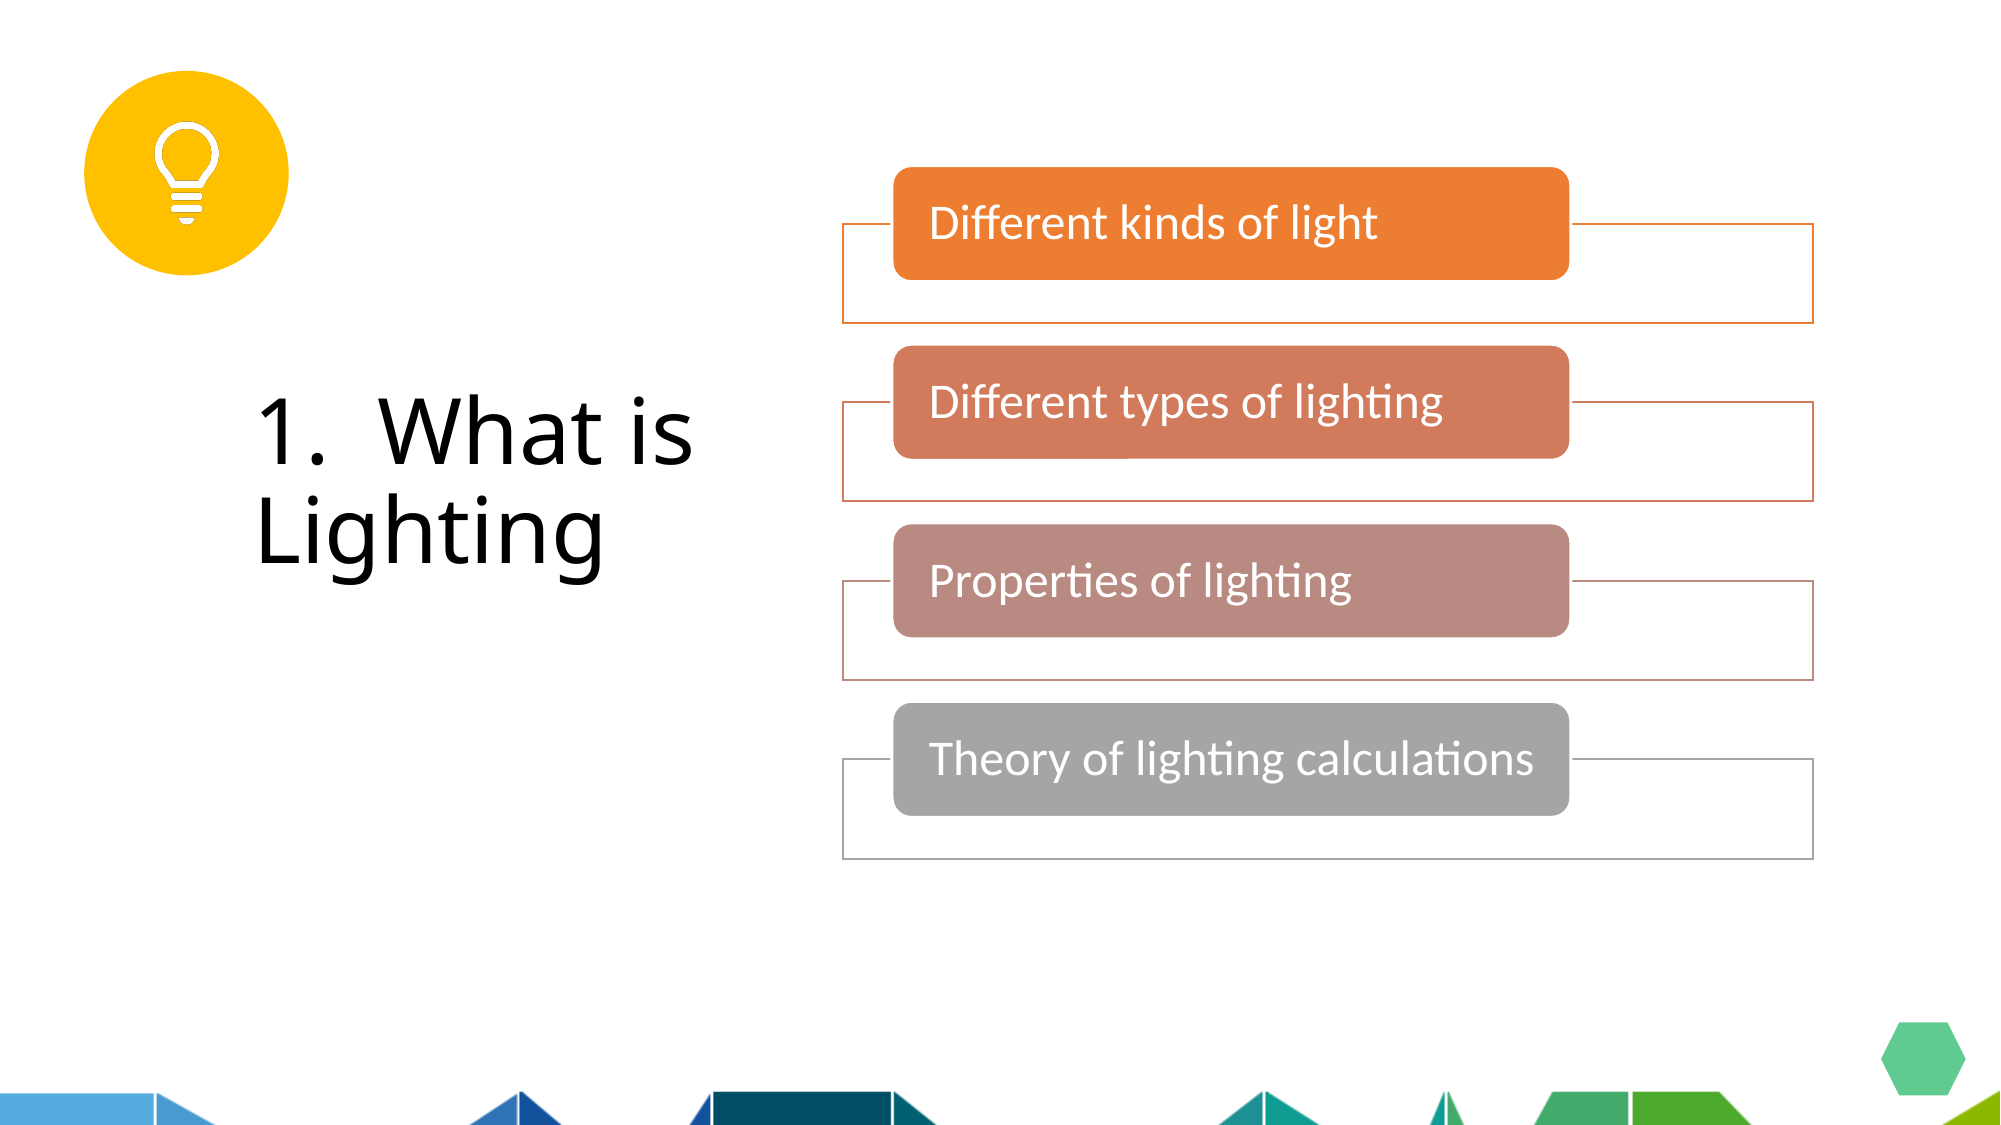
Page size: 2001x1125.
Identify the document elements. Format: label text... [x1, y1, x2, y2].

title 1. What is Lighting [238, 377, 775, 817]
text_box [127, 114, 246, 232]
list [843, 131, 1814, 893]
text_box [84, 70, 289, 276]
picture [0, 1086, 2000, 1125]
